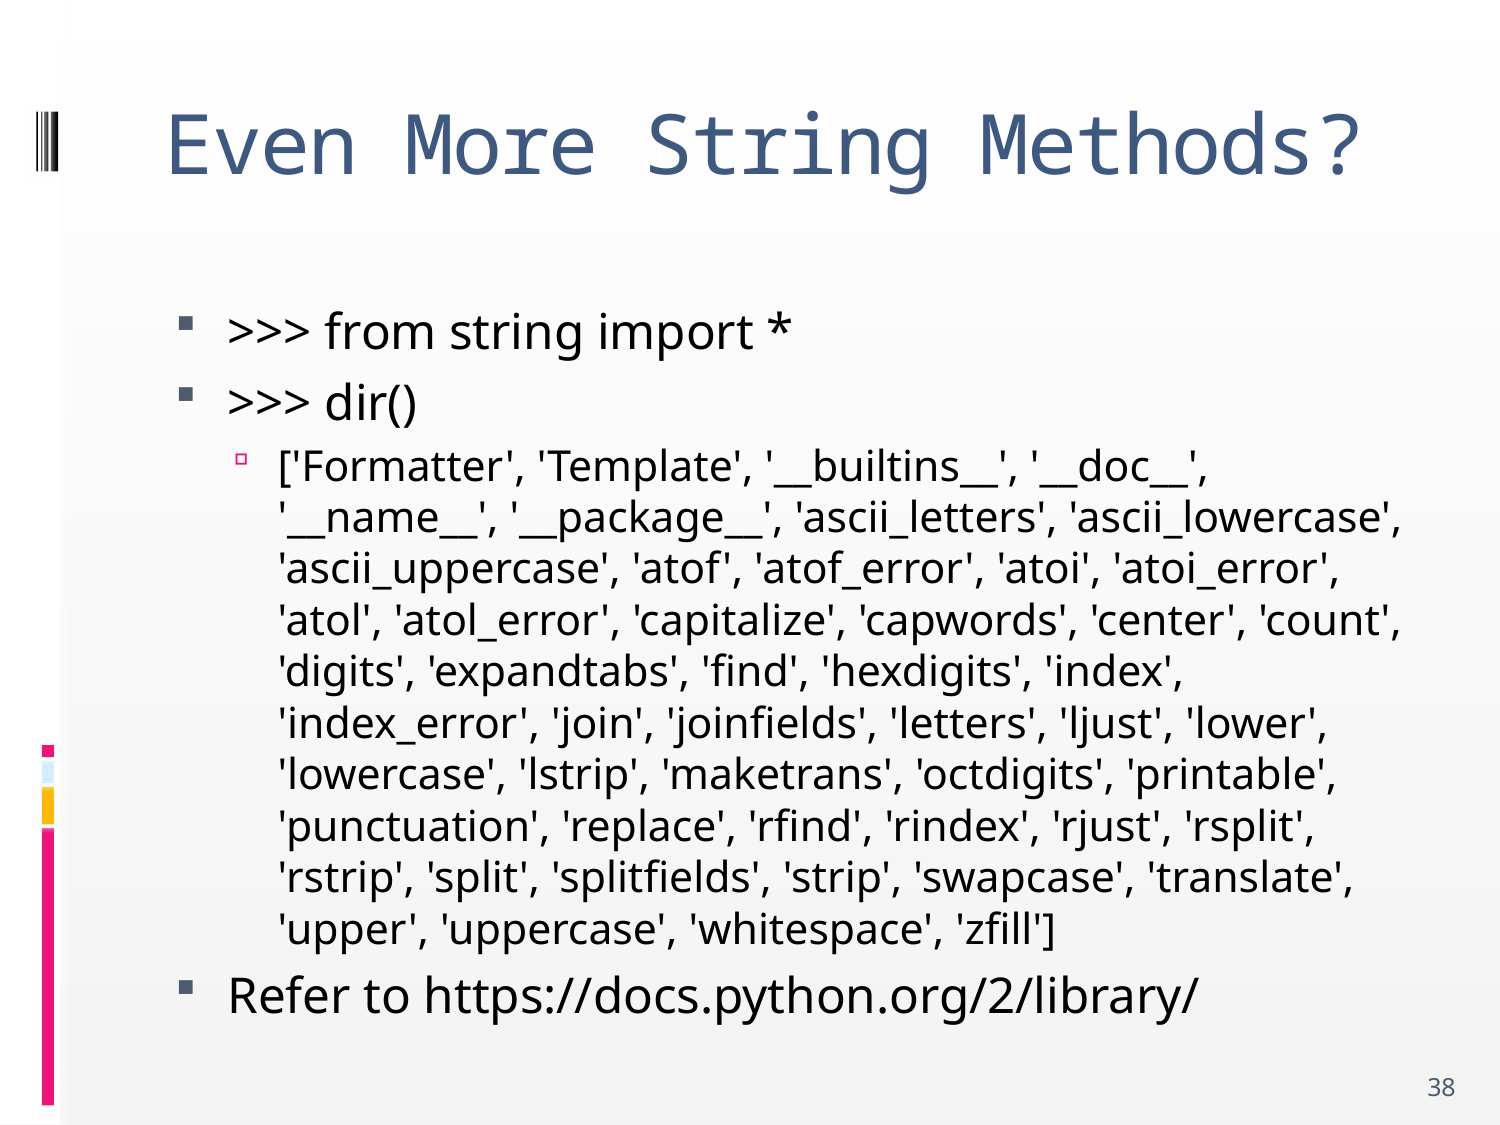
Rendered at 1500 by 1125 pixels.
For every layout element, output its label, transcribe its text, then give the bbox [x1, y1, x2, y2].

list >>> from string import * >>> dir() ['Formatter', 'Template', '__builtins__', '__doc__', '__name__', '__package__', 'ascii_letters', 'ascii_lowercase', 'ascii_uppercase', 'atof', 'atof_error', 'atoi', 'atoi_error', 'atol', 'atol_error', 'capitalize', 'capwords', 'center', 'count', 'digits', 'expandtabs', 'find', 'hexdigits', 'index', 'index_error', 'join', 'joinfields', 'letters', 'ljust', 'lower', 'lowercase', 'lstrip', 'maketrans', 'octdigits', 'printable', 'punctuation', 'replace', 'rfind', 'rindex', 'rjust', 'rsplit', 'rstrip', 'split', 'splitfields', 'strip', 'swapcase', 'translate', 'upper', 'uppercase', 'whitespace', 'zfill'] Refer to https://docs.python.org/2/library/ [150, 292, 1425, 1043]
slide_number 38 [1412, 1052, 1488, 1113]
title Even More String Methods? [150, 83, 1425, 234]
